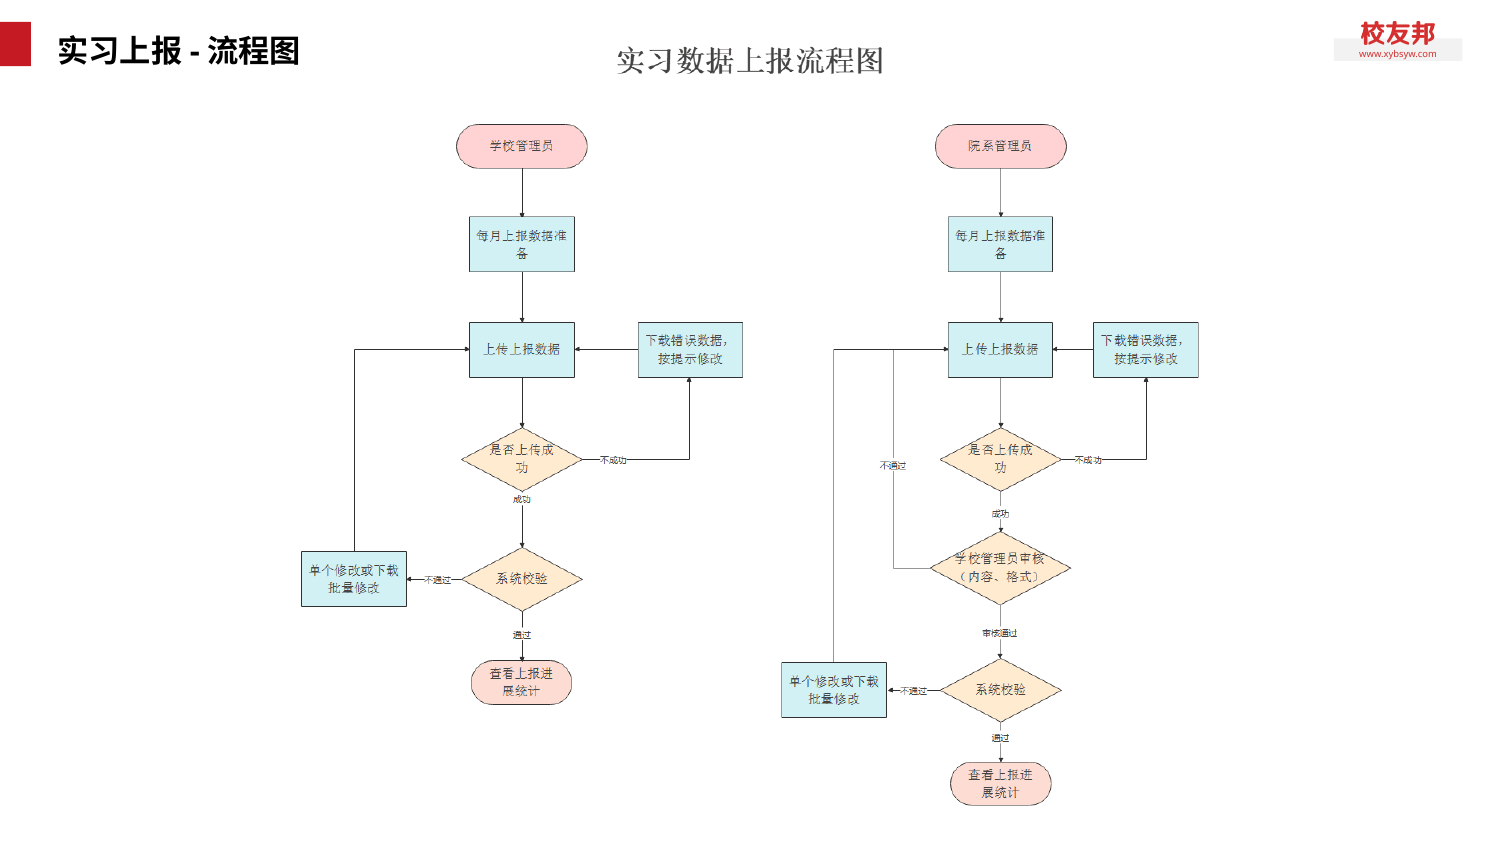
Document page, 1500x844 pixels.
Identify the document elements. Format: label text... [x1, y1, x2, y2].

title 实习上报-流程图 [42, 11, 939, 77]
picture [1361, 21, 1435, 45]
picture [301, 38, 1199, 806]
